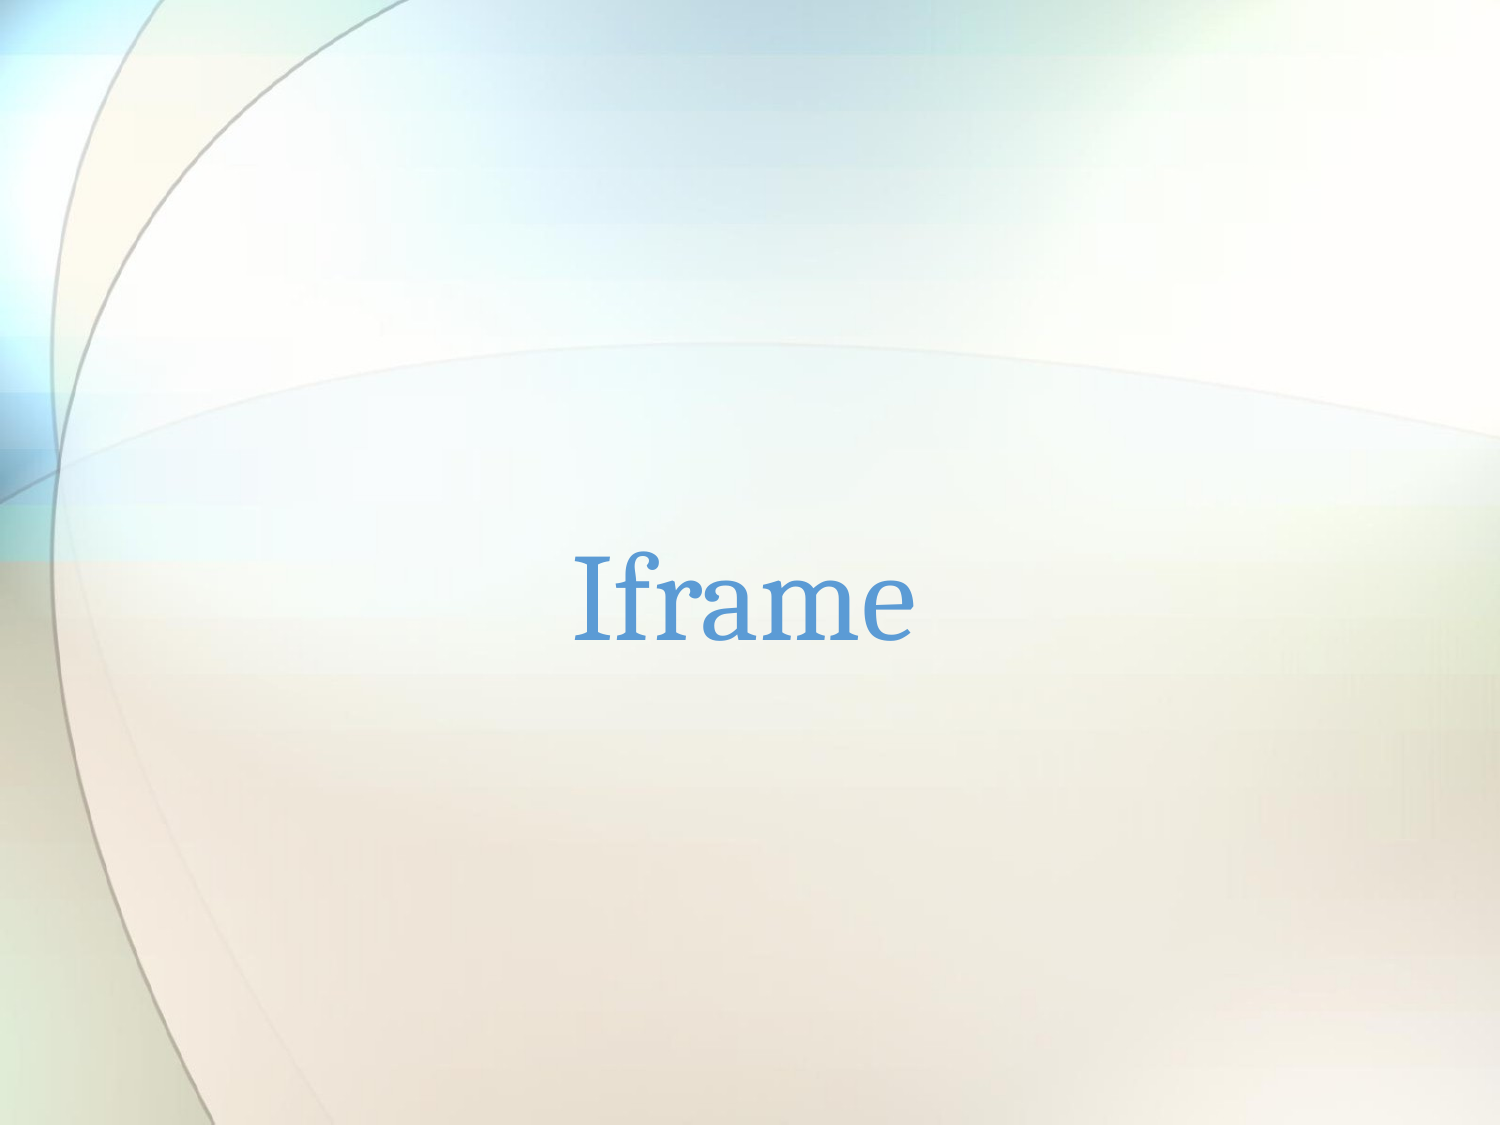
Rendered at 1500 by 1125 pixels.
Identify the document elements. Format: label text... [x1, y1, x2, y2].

title Iframe [237, 362, 1250, 674]
picture [0, 0, 1500, 1125]
